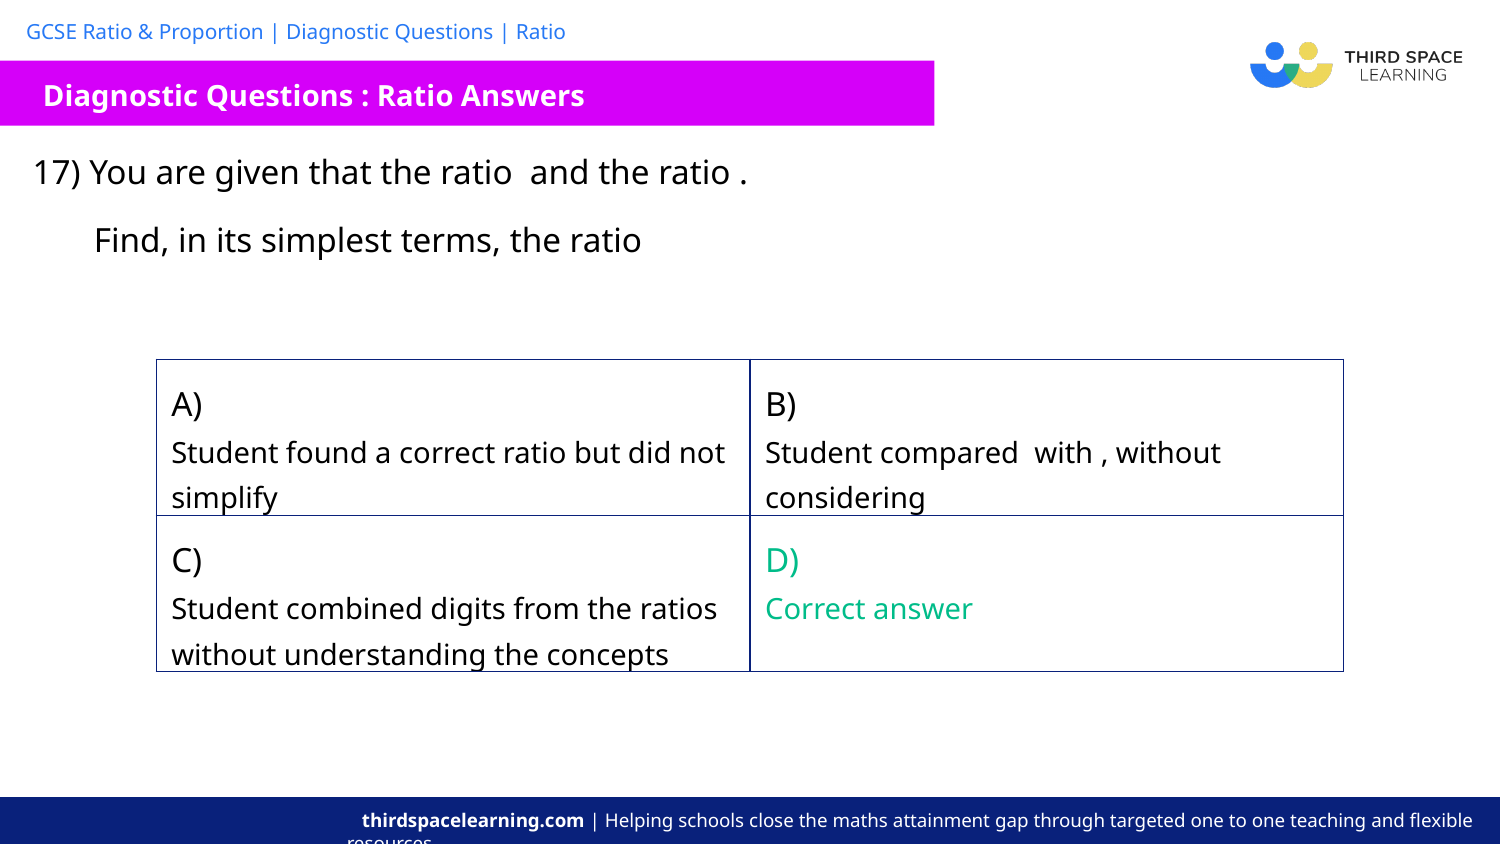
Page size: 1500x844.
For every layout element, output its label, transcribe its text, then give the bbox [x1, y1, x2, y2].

picture [1250, 33, 1465, 99]
text_box Diagnostic Questions : Ratio Answers [27, 61, 778, 127]
